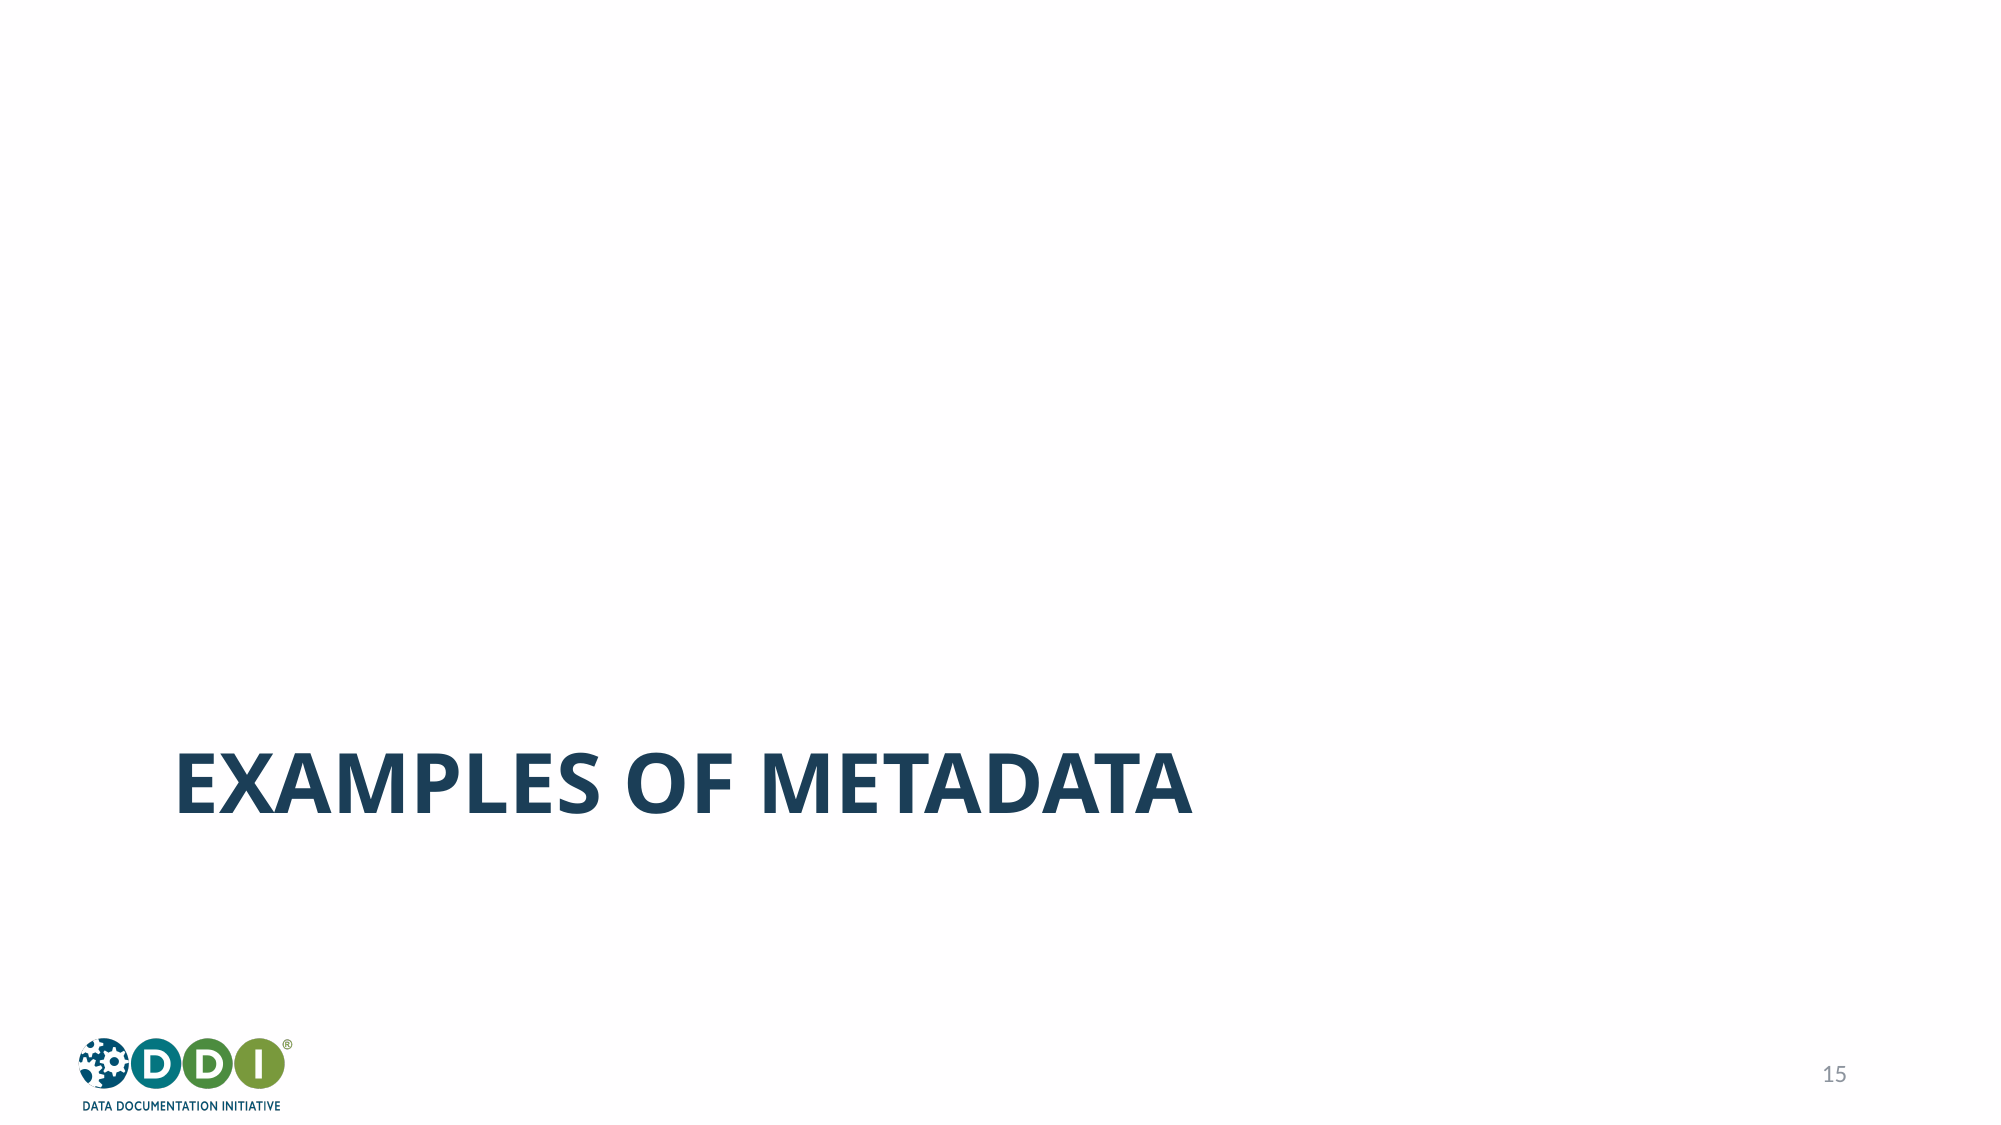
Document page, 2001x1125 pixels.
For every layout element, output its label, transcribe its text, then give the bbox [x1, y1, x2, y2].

picture [65, 1032, 305, 1115]
slide_number 15 [1412, 1042, 1863, 1103]
title Examples of Metadata [157, 722, 1858, 947]
